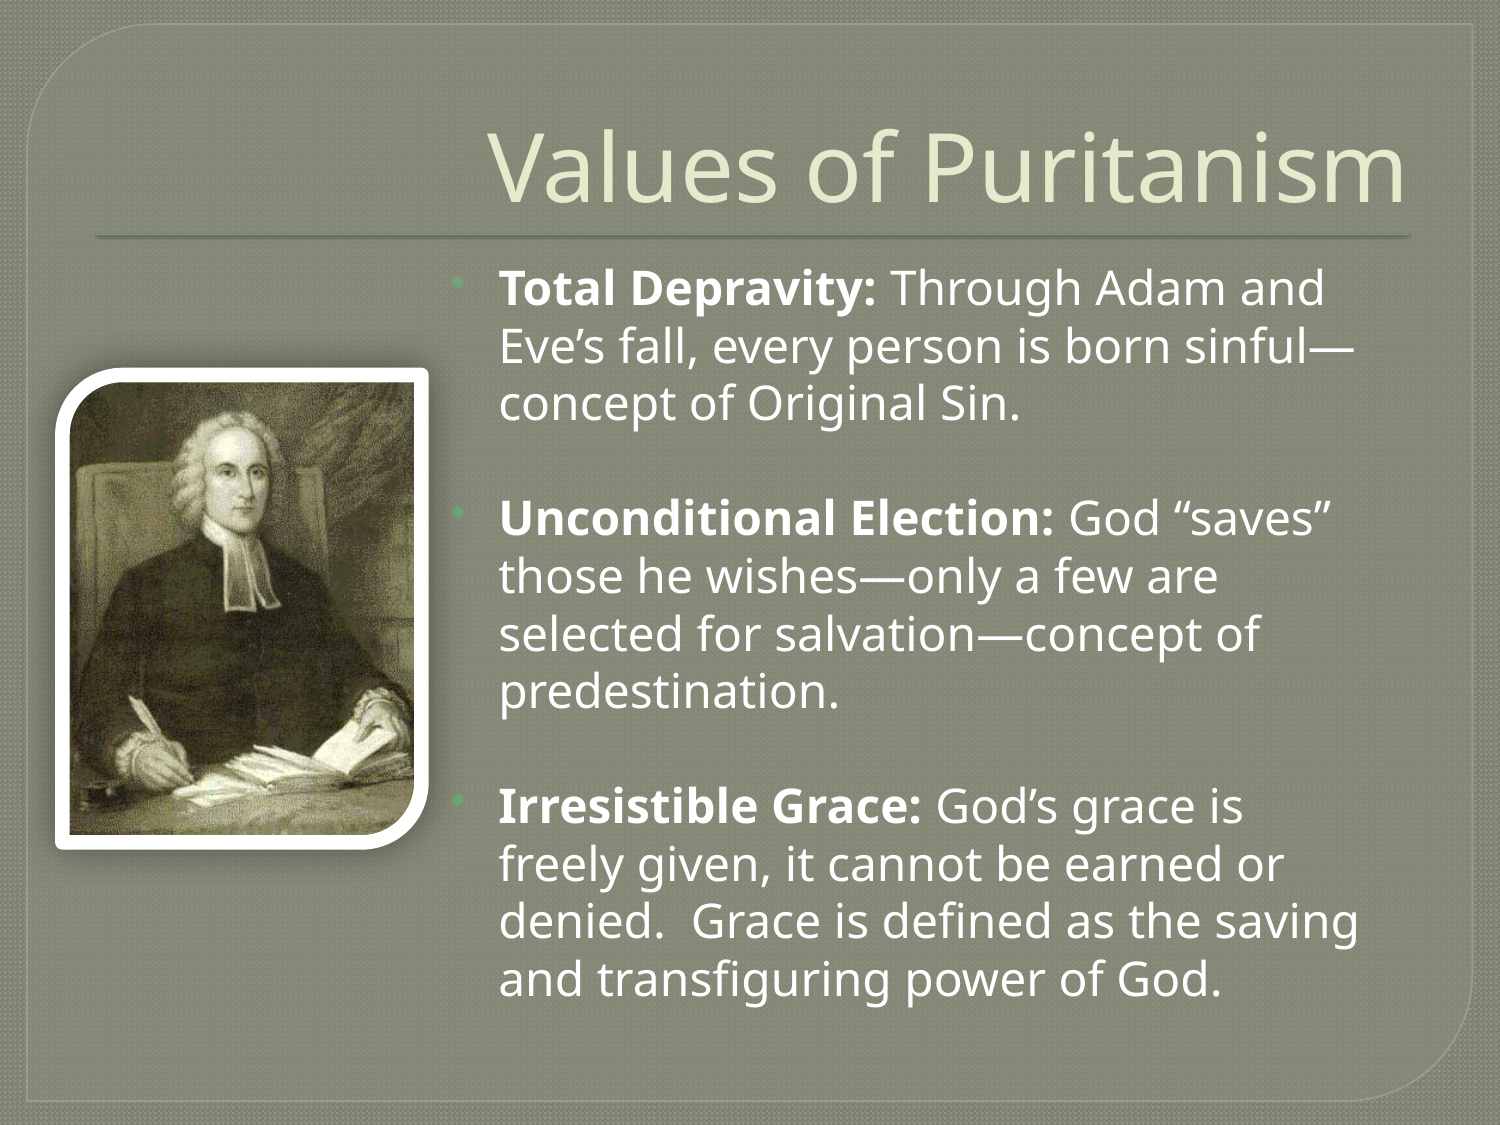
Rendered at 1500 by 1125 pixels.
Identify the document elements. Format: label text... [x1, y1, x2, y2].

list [62, 374, 422, 843]
list Total Depravity: Through Adam and Eve’s fall, every person is born sinful—concept of Original Sin. Unconditional Election: God “saves” those he wishes—only a few are selected for salvation—concept of predestination. Irresistible Grace: God’s grace is freely given, it cannot be earned or denied. Grace is defined as the saving and transfiguring power of God. [437, 249, 1388, 1025]
title Values of Puritanism [75, 41, 1425, 230]
